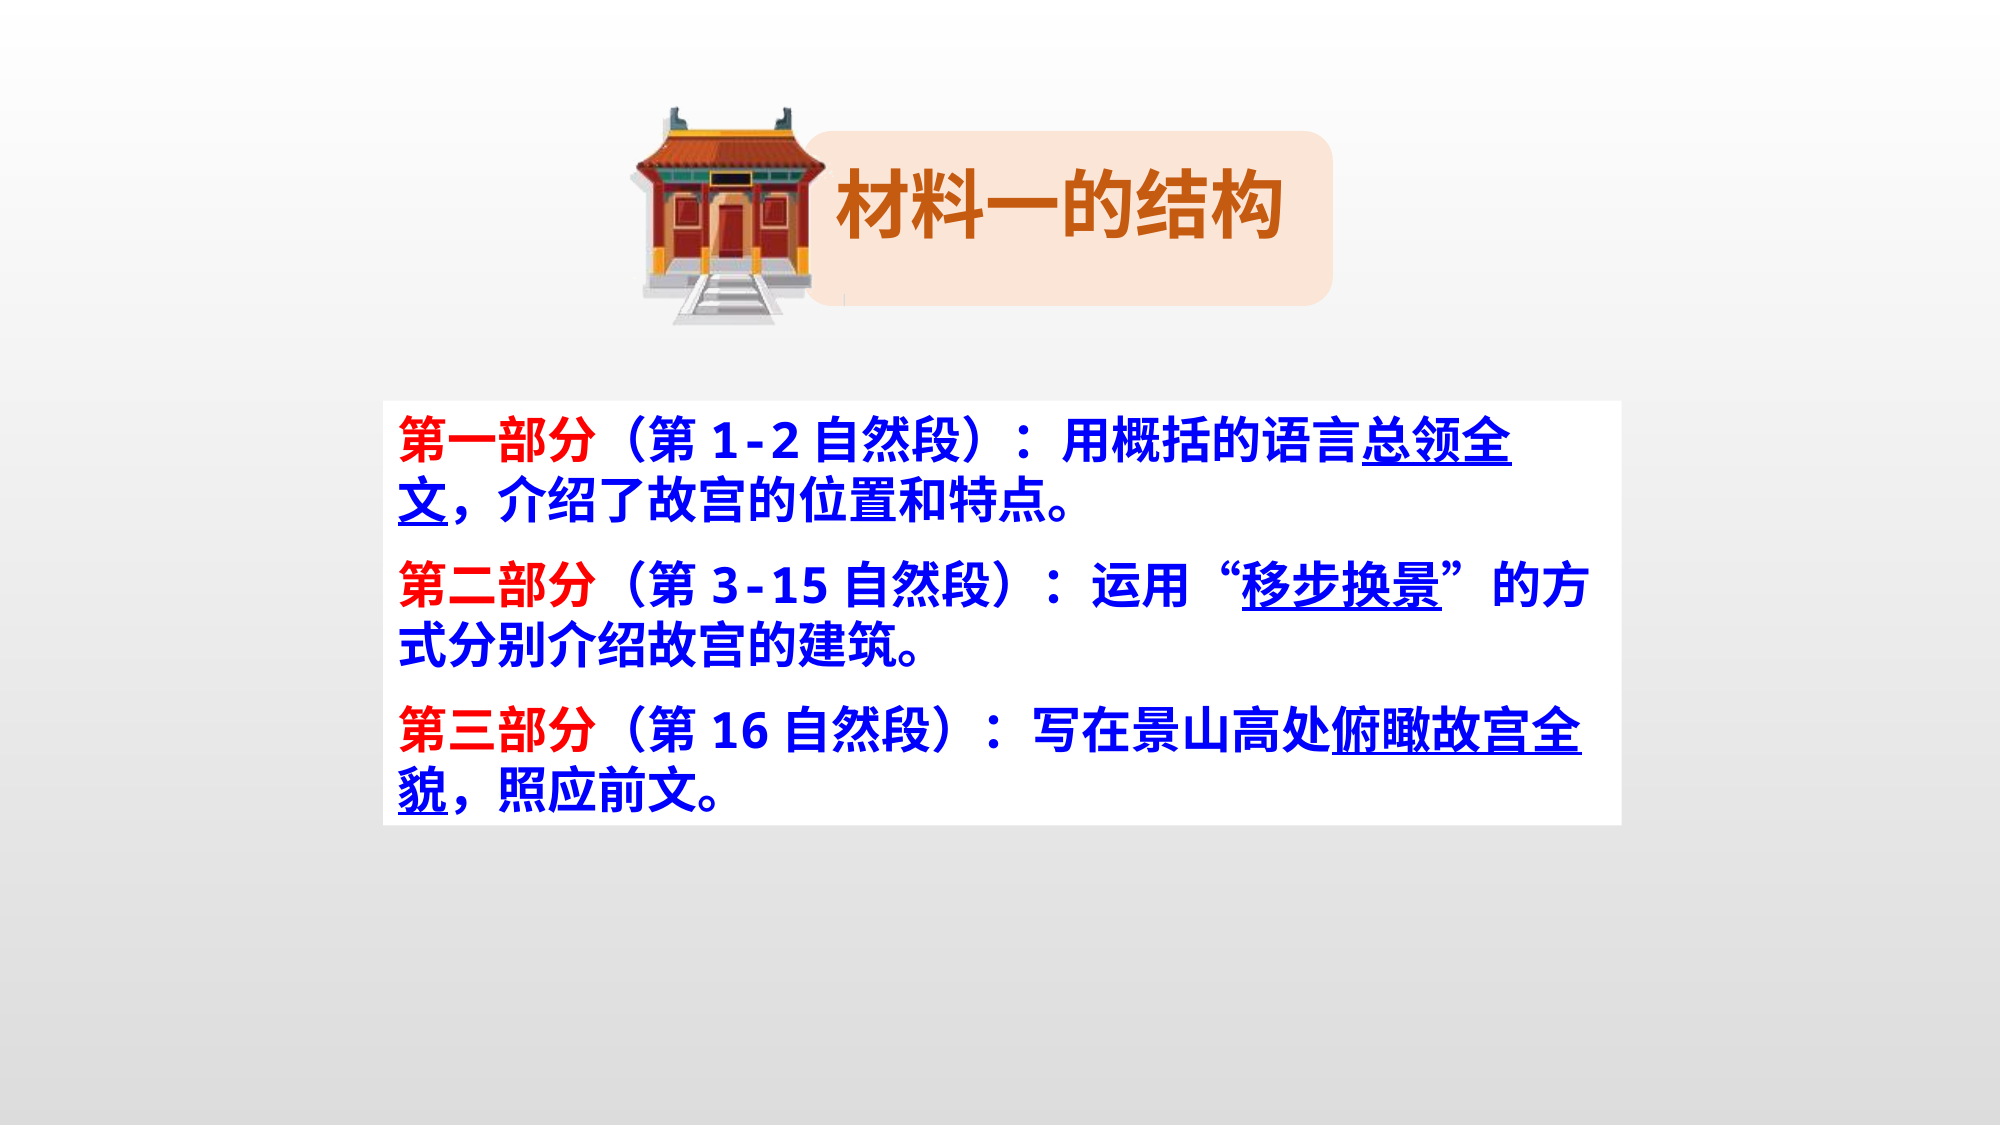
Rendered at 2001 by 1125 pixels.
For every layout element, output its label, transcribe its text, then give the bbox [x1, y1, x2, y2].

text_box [608, 80, 1333, 353]
text_box 第一部分（第1-2自然段）：用概括的语言总领全文，介绍了故宫的位置和特点。 第二部分（第3-15自然段）：运用“移步换景”的方式分别介绍故宫的建筑。 第三部分（第16自然段）：写在景山高处俯瞰故宫全貌，照应前文。 [383, 400, 1622, 826]
